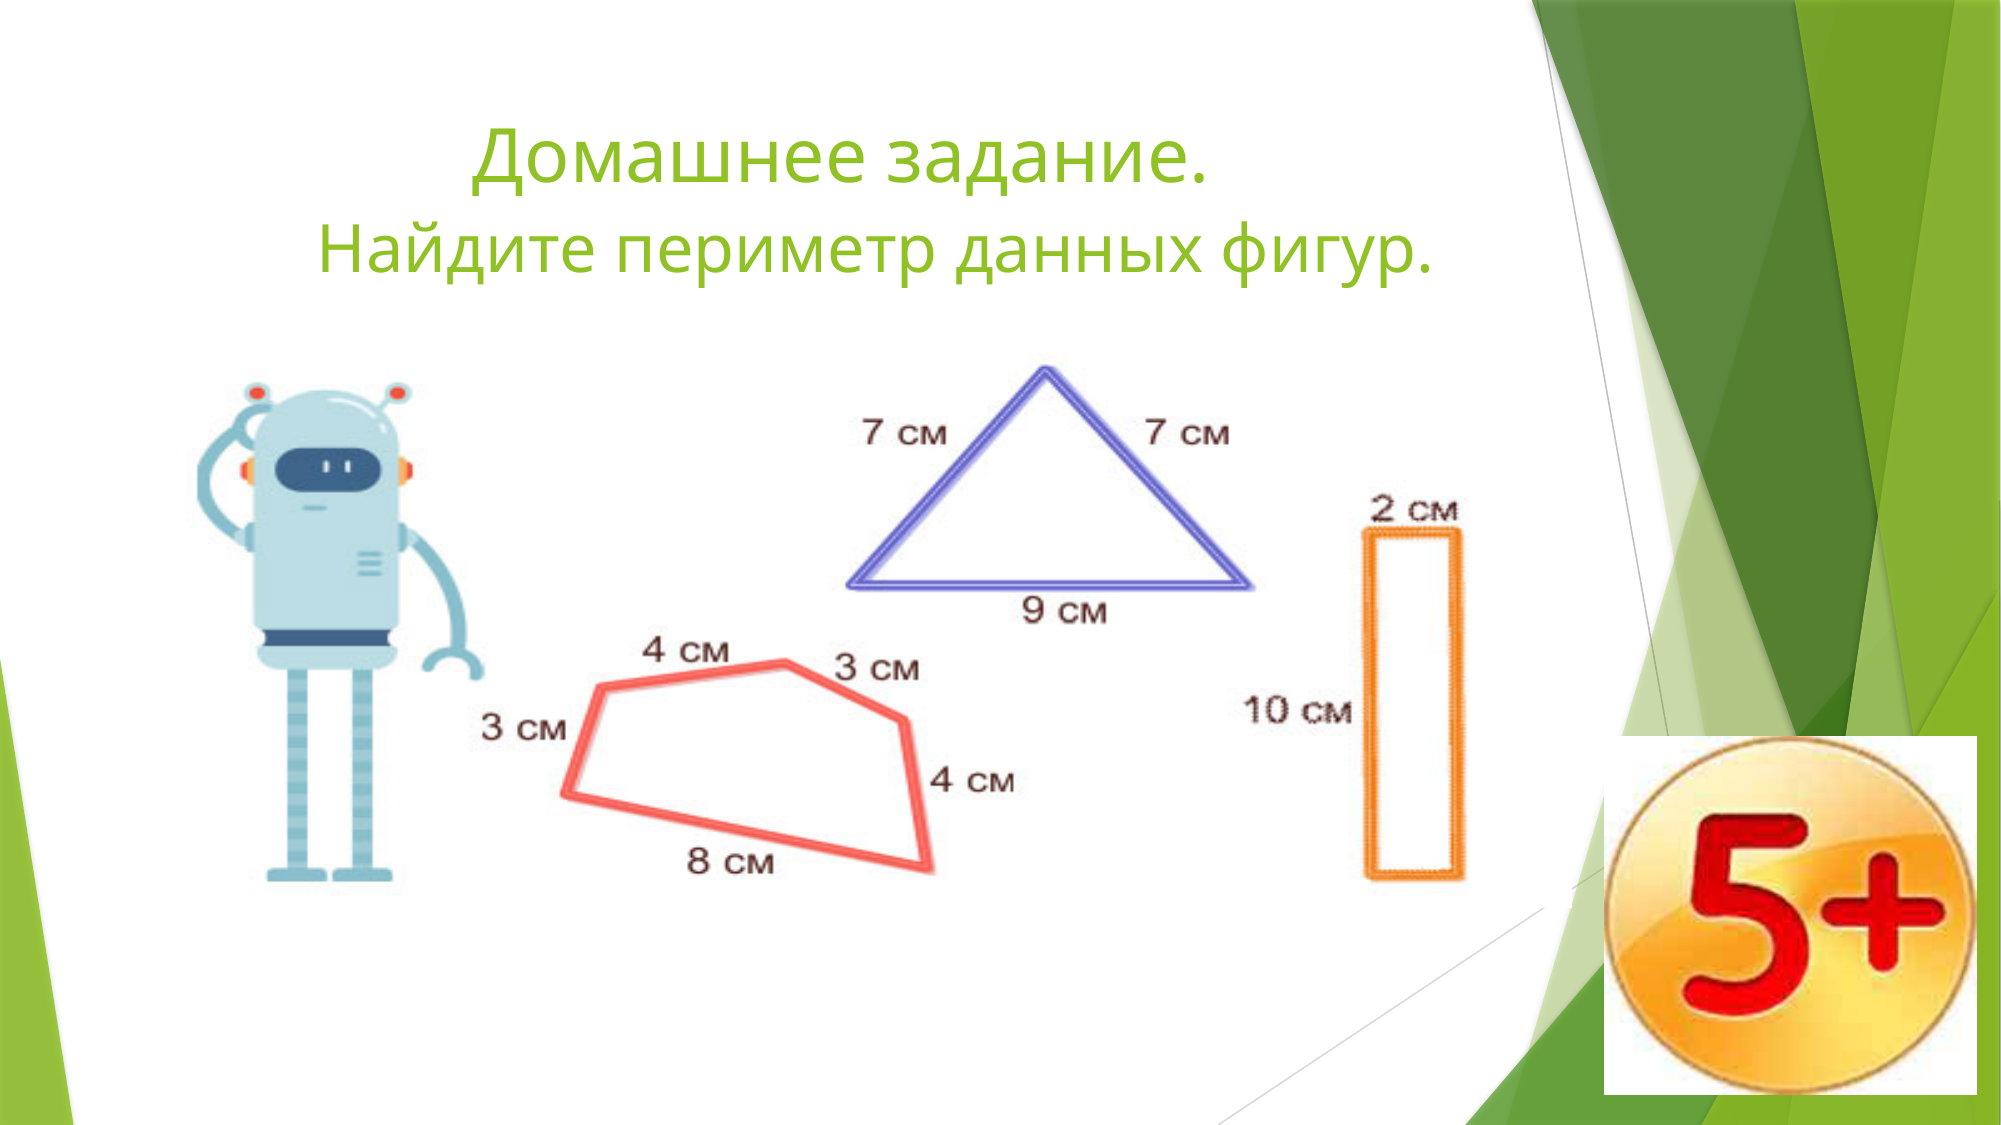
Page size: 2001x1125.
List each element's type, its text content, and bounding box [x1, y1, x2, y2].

picture [1604, 736, 1977, 1096]
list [108, 336, 1573, 909]
title Домашнее задание. Найдите периметр данных фигур. [223, 99, 1522, 317]
